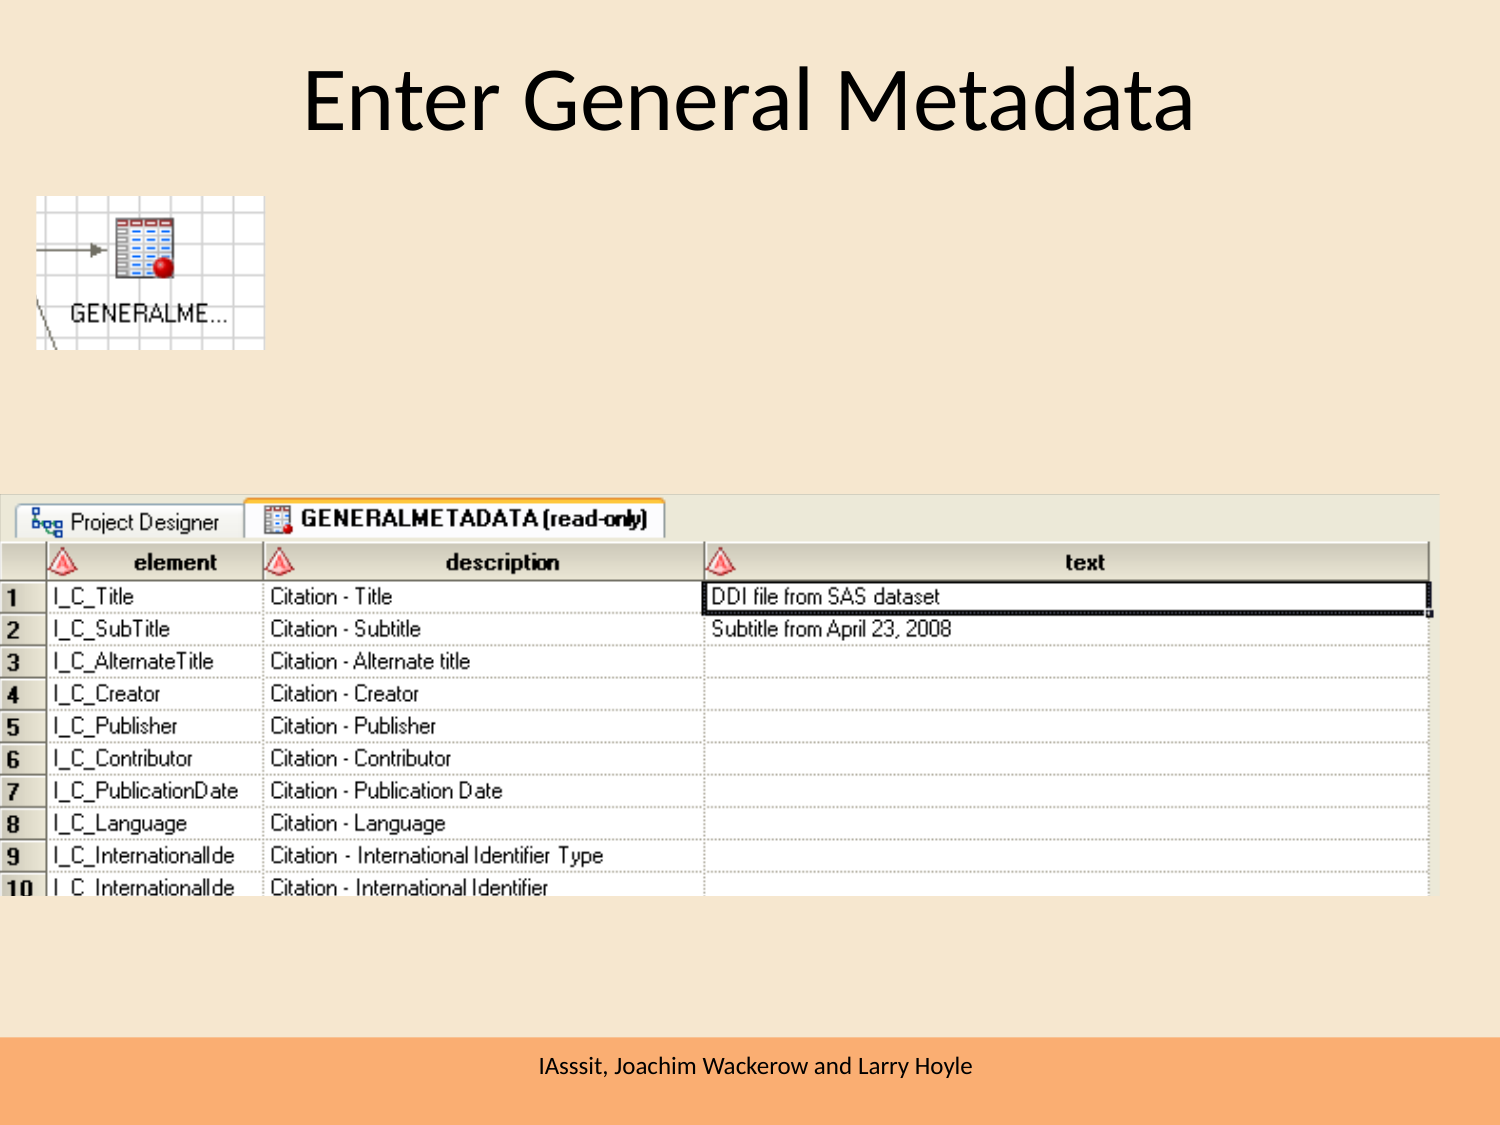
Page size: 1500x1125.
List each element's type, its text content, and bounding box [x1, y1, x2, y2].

picture [0, 494, 1440, 896]
picture [35, 195, 266, 350]
title Enter General Metadata [75, 0, 1425, 188]
footer IAsssit, Joachim Wackerow and Larry Hoyle [399, 1042, 1113, 1103]
